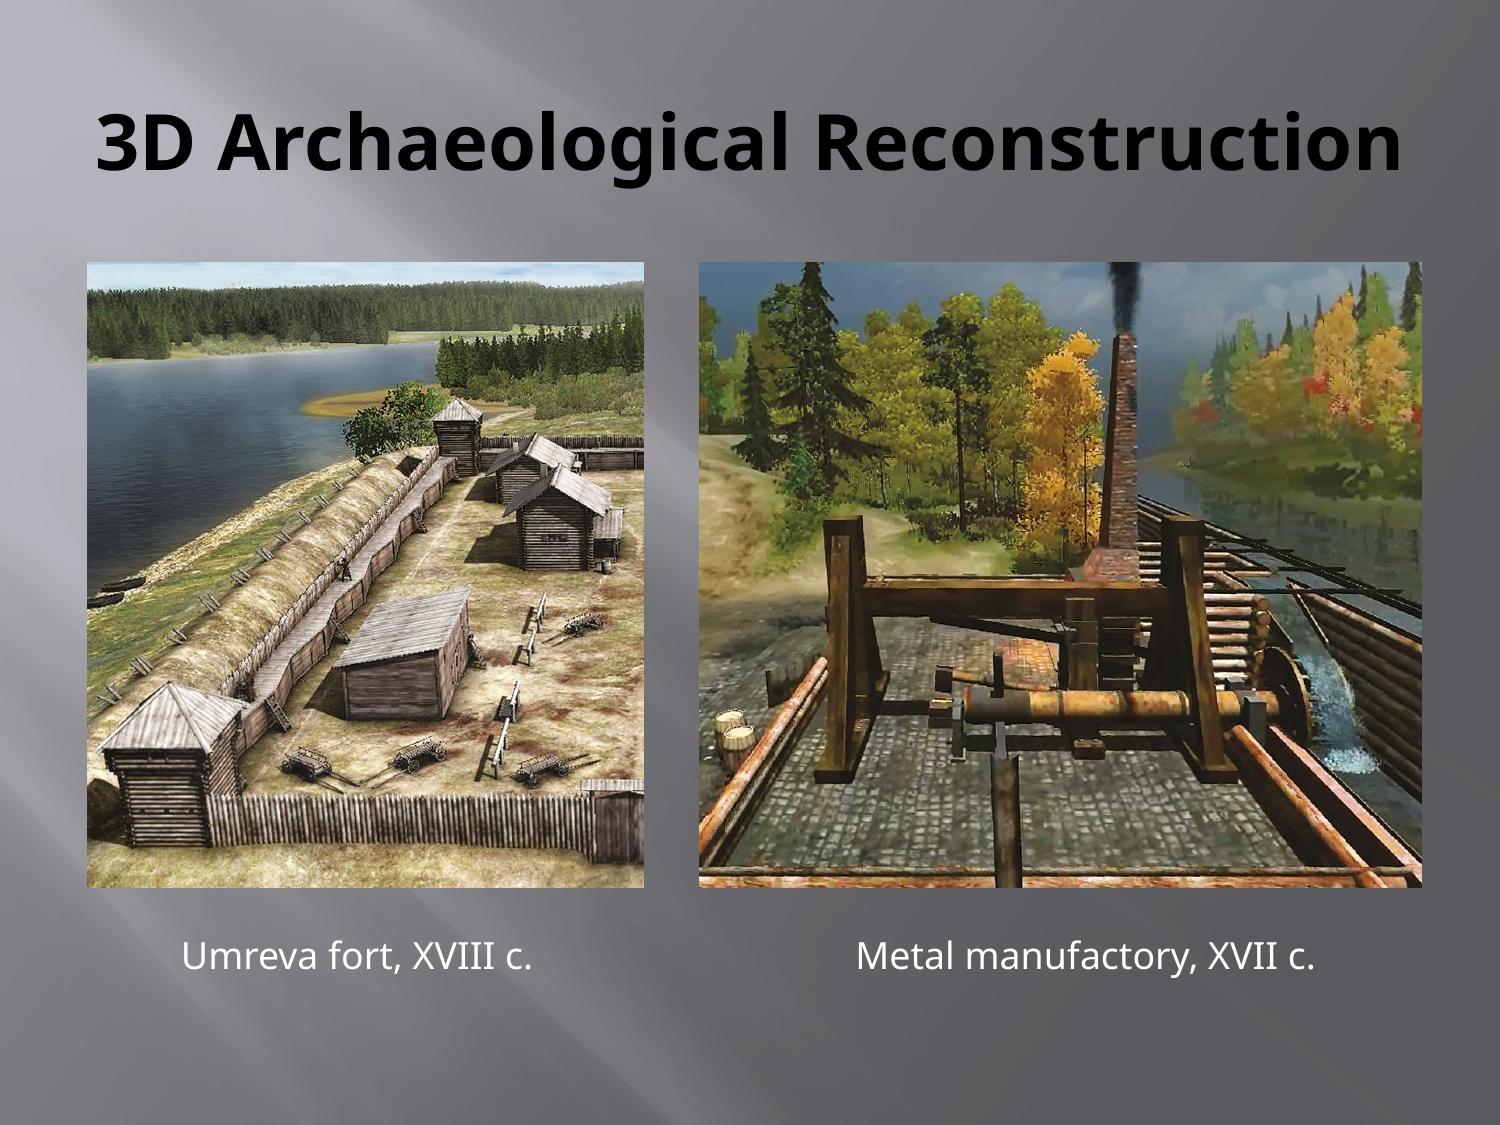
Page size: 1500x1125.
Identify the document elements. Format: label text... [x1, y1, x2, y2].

text_box Umreva fort, XVIII c. [166, 930, 558, 985]
picture [699, 262, 1422, 888]
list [87, 262, 644, 888]
title 3D Archaeological Reconstruction [75, 45, 1425, 233]
text_box Metal manufactory, XVII c. [840, 930, 1332, 985]
